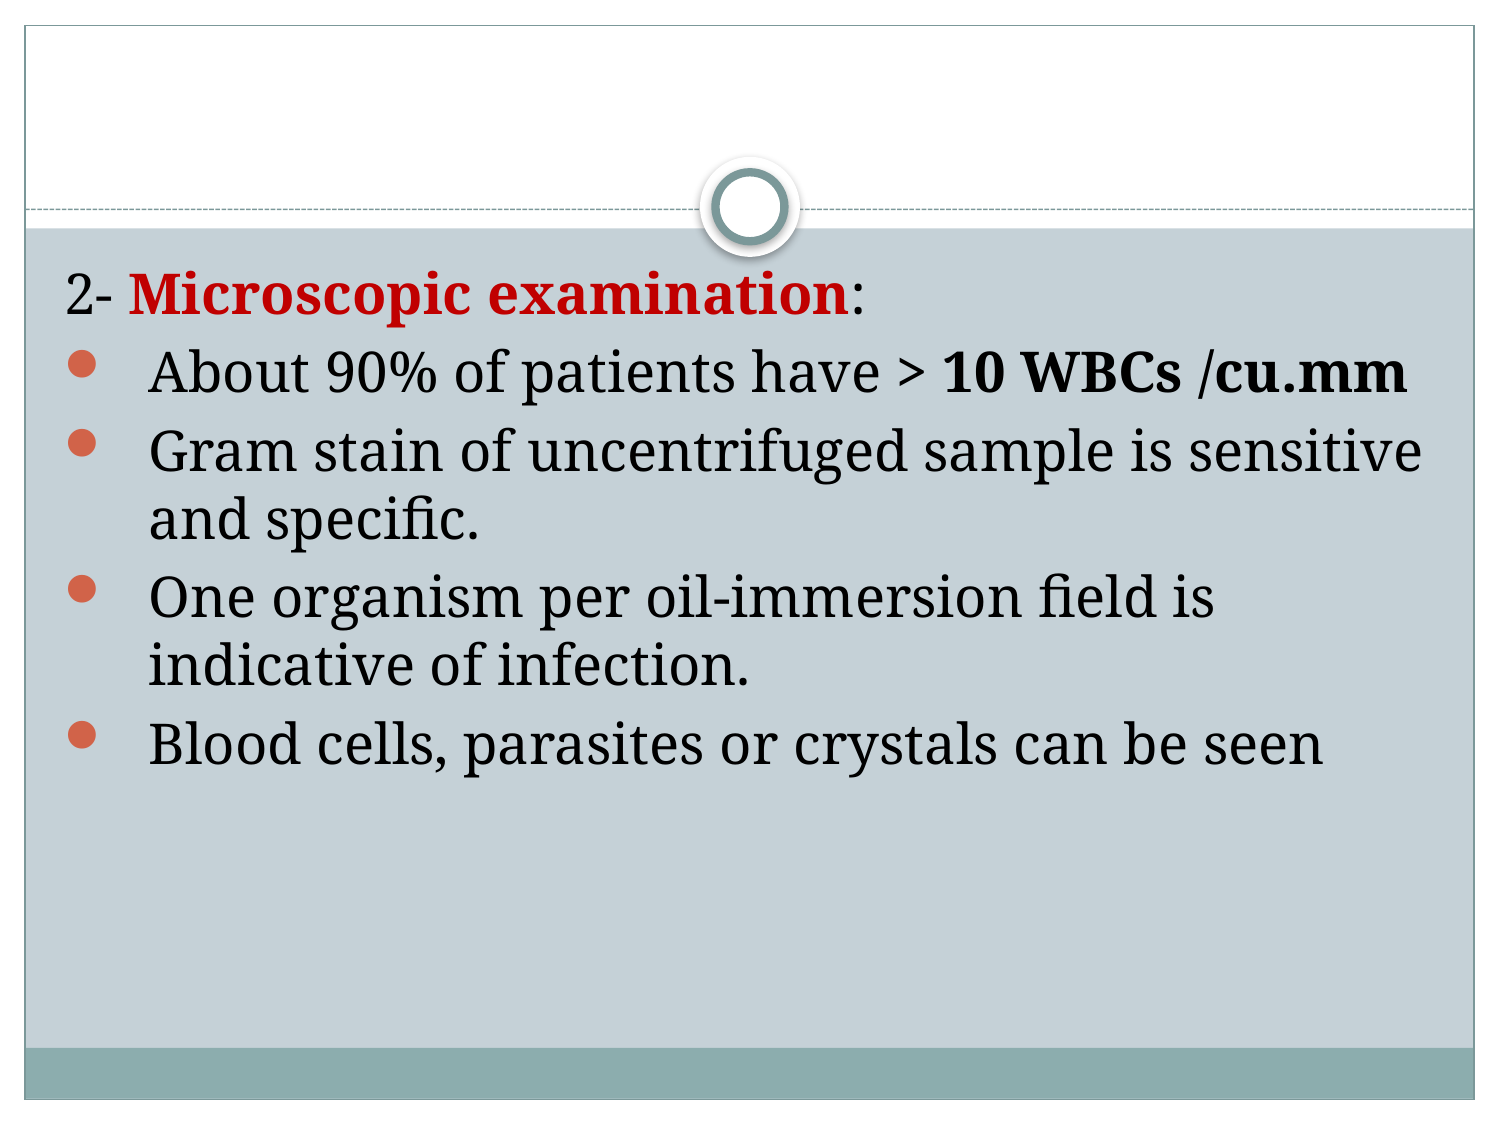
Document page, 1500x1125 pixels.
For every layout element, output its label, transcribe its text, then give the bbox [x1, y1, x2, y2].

list 2- Microscopic examination: About 90% of patients have > 10 WBCs /cu.mm Gram stain of uncentrifuged sample is sensitive and specific. One organism per oil-immersion field is indicative of infection. Blood cells, parasites or crystals can be seen [49, 250, 1445, 1001]
